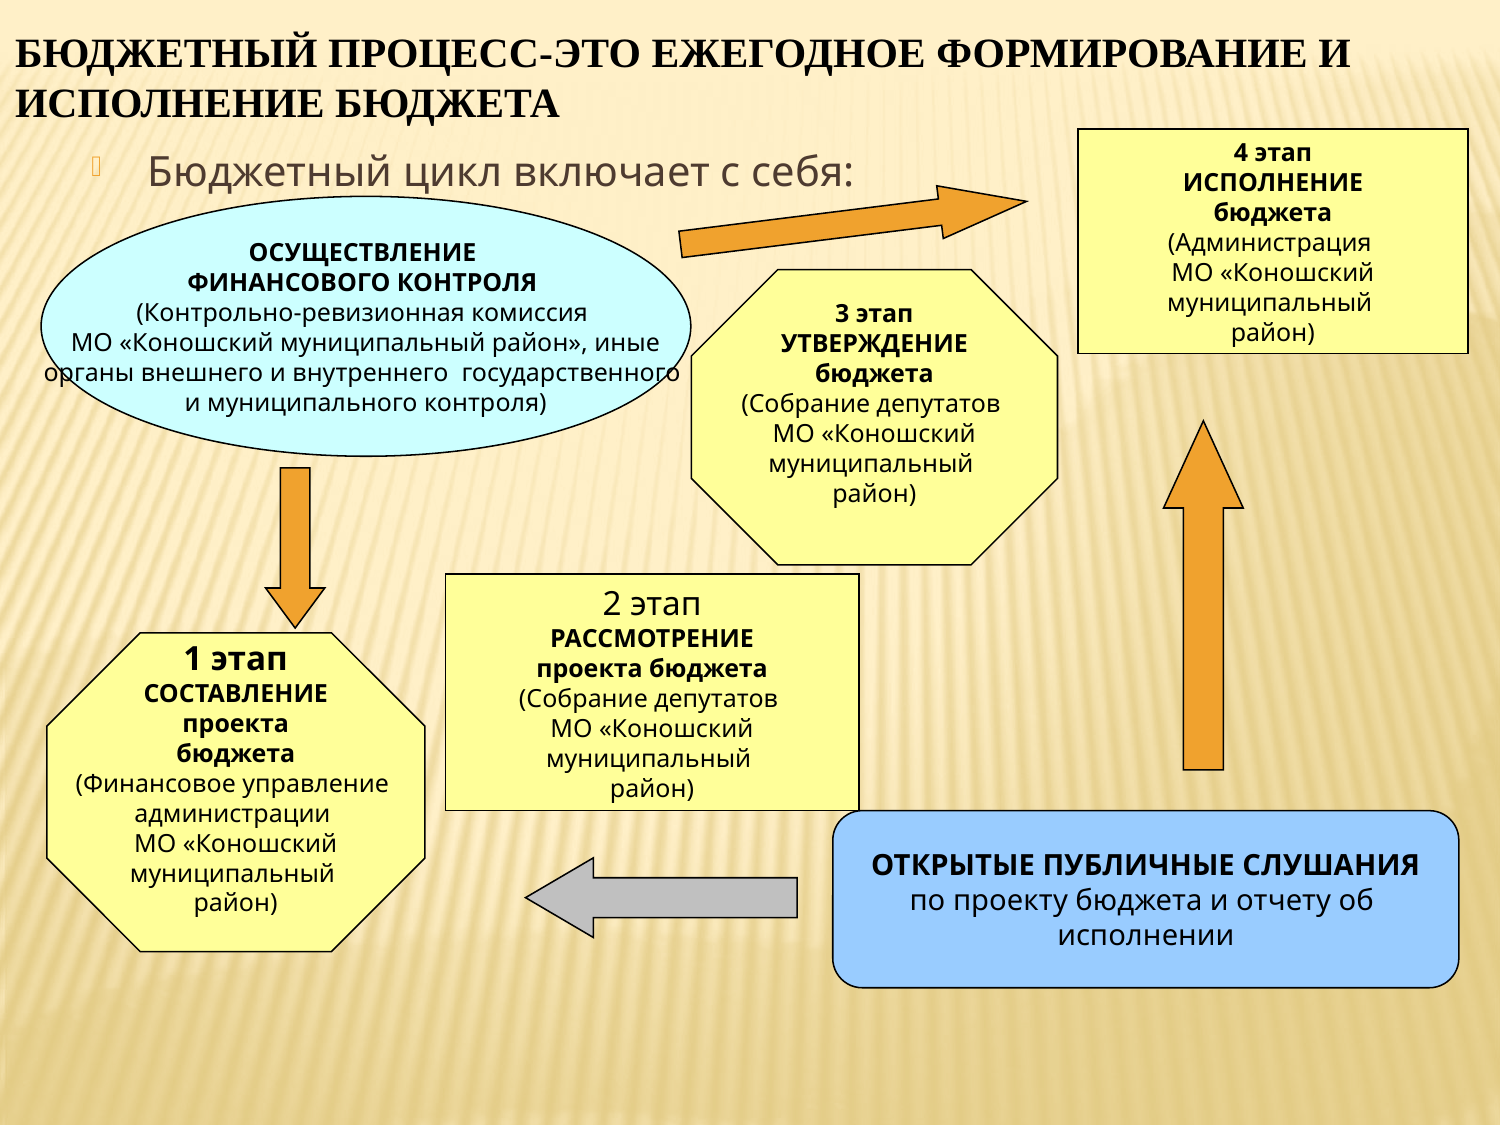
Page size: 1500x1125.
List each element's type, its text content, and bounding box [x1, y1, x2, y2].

text_box Бюджетный цикл включает с себя: [76, 137, 1427, 986]
text_box ОТКРЫТЫЕ ПУБЛИЧНЫЕ СЛУШАНИЯ по проекту бюджета и отчету об исполнении [832, 810, 1459, 988]
text_box ОСУЩЕСТВЛЕНИЕ ФИНАНСОВОГО КОНТРОЛЯ (Контрольно-ревизионная комиссия МО «Коношский муниципальный район», иные органы внешнего и внутреннего государственного и муниципального контроля) [41, 196, 691, 457]
text_box 4 этап ИСПОЛНЕНИЕ бюджета (Администрация МО «Коношский муниципальный район) [1078, 128, 1468, 354]
text_box [678, 185, 1027, 258]
text_box 2 этап РАССМОТРЕНИЕ проекта бюджета (Собрание депутатов МО «Коношский муниципальный район) [445, 574, 859, 811]
text_box 1 этап СОСТАВЛЕНИЕ проекта бюджета (Финансовое управление администрации МО «Коношский муниципальный район) [46, 632, 425, 952]
text_box 3 этап УТВЕРЖДЕНИЕ бюджета (Собрание депутатов МО «Коношский муниципальный район) [691, 269, 1058, 565]
text_box [265, 467, 325, 629]
text_box [1163, 420, 1244, 770]
text_box Бюджетный процесс-это ежегодное формирование и исполнение бюджета [0, 23, 1500, 129]
text_box [525, 857, 798, 938]
